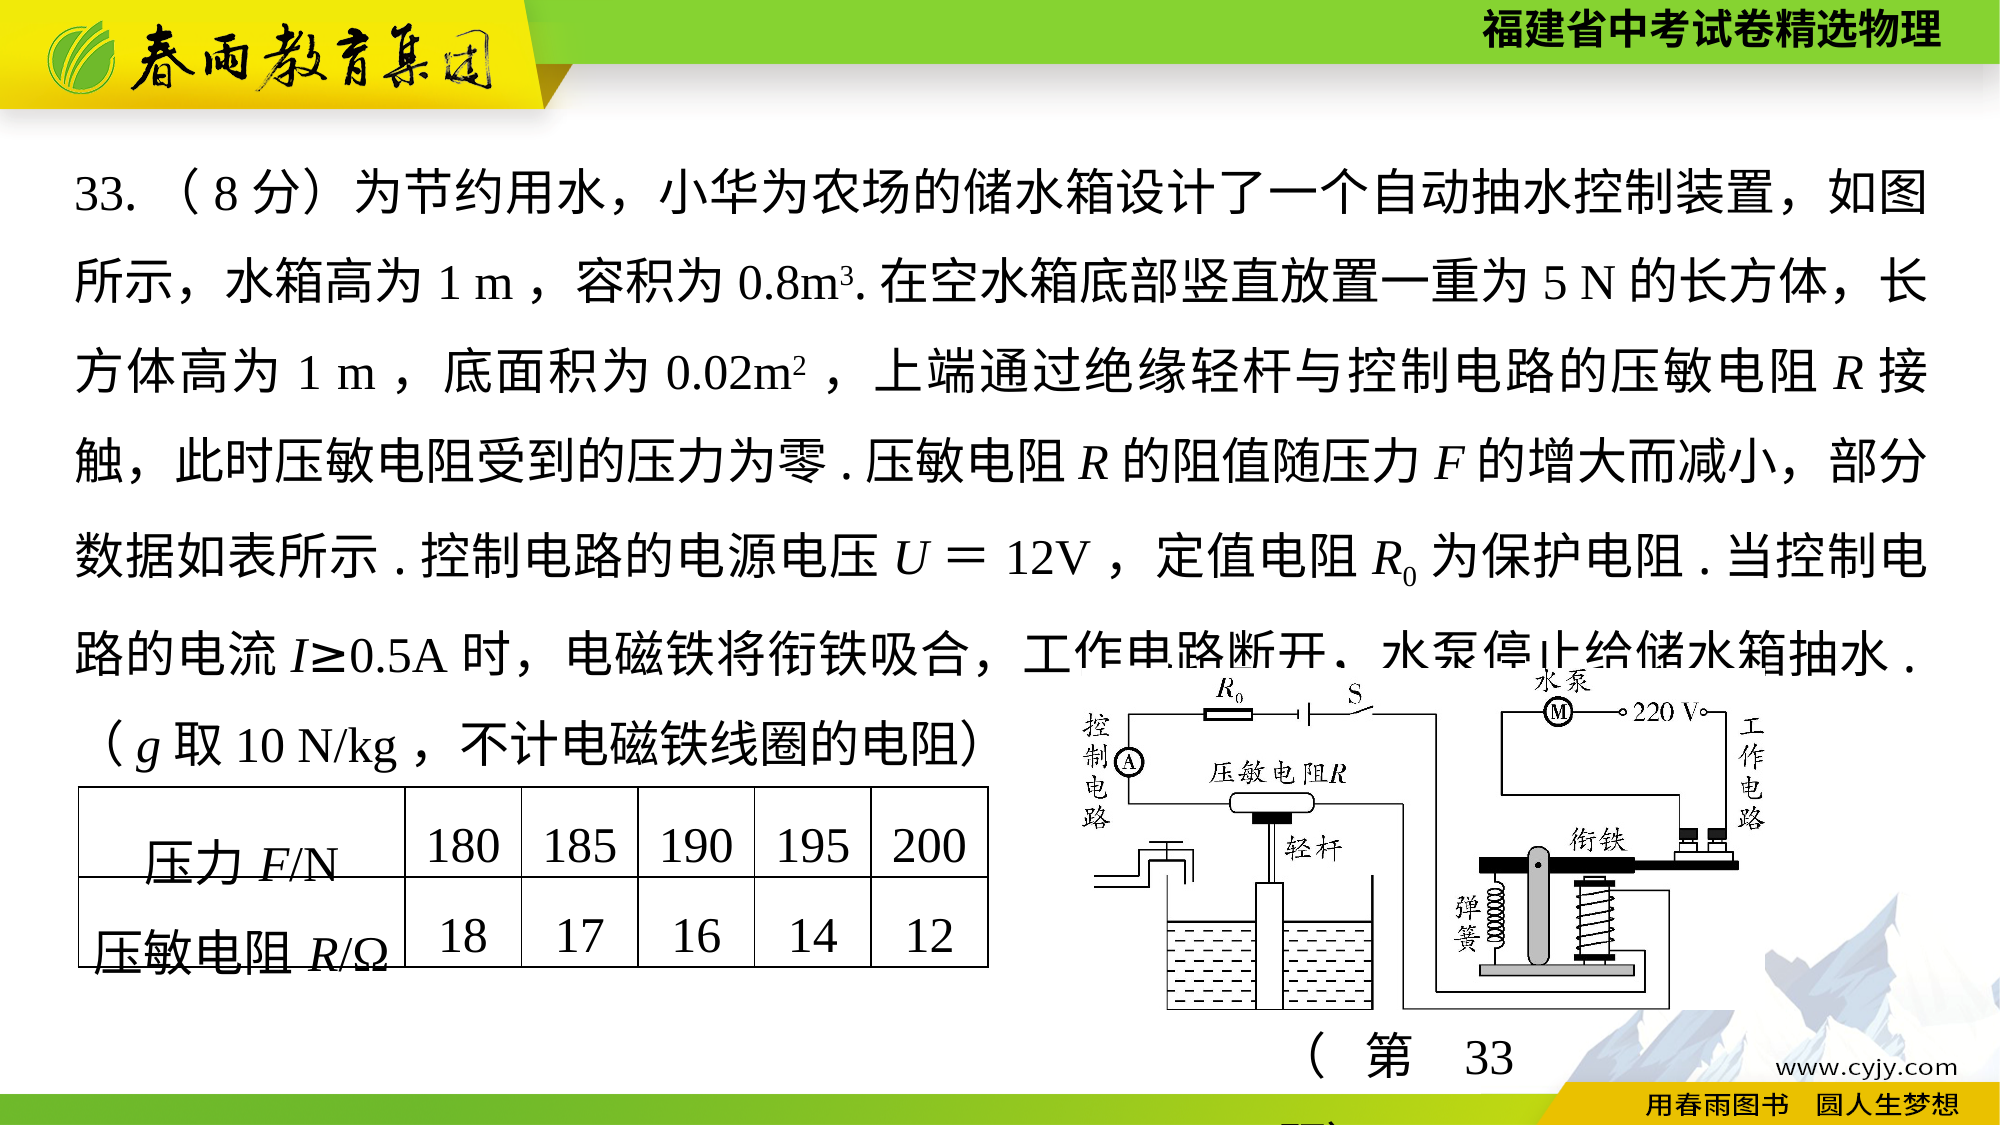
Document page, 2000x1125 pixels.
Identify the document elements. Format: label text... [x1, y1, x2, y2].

picture [0, 0, 2000, 1125]
table_header 压力F/N [79, 788, 404, 876]
text_box （第33题） [1261, 1018, 1541, 1093]
table_cell 14 [755, 878, 870, 966]
table_cell 12 [872, 878, 987, 966]
table_cell 压敏电阻R/Ω [79, 878, 404, 966]
table_header 195 [755, 788, 870, 876]
table_cell 16 [639, 878, 754, 966]
list 33.（8分）为节约用水，小华为农场的储水箱设计了一个自动抽水控制装置，如图所示，水箱高为1 m，容积为0.8m3.在空水箱底部竖直放置一重为5 N的长方体，长方体高为1 m，底面积为0.02m2，上端通过绝缘轻杆与控制电路的压敏电阻R接触，此时压敏电阻受到的压力为零.压敏电阻R的阻值随压力F的增大而减小，部分数据如表所示.控制电路的电源电压U＝12V，定值电阻R0为保护电阻.当控制电路的电流I≥0.5A时，电磁铁将衔铁吸合，工作电路断开，水泵停止给储水箱抽水.（g取10 N/kg，不计电磁铁线圈的电阻） [59, 122, 1944, 854]
table_header 190 [639, 788, 754, 876]
table_header 185 [522, 788, 637, 876]
table_header 180 [406, 788, 521, 876]
table_cell 18 [406, 878, 521, 966]
table_header 200 [872, 788, 987, 876]
table_cell 17 [522, 878, 637, 966]
